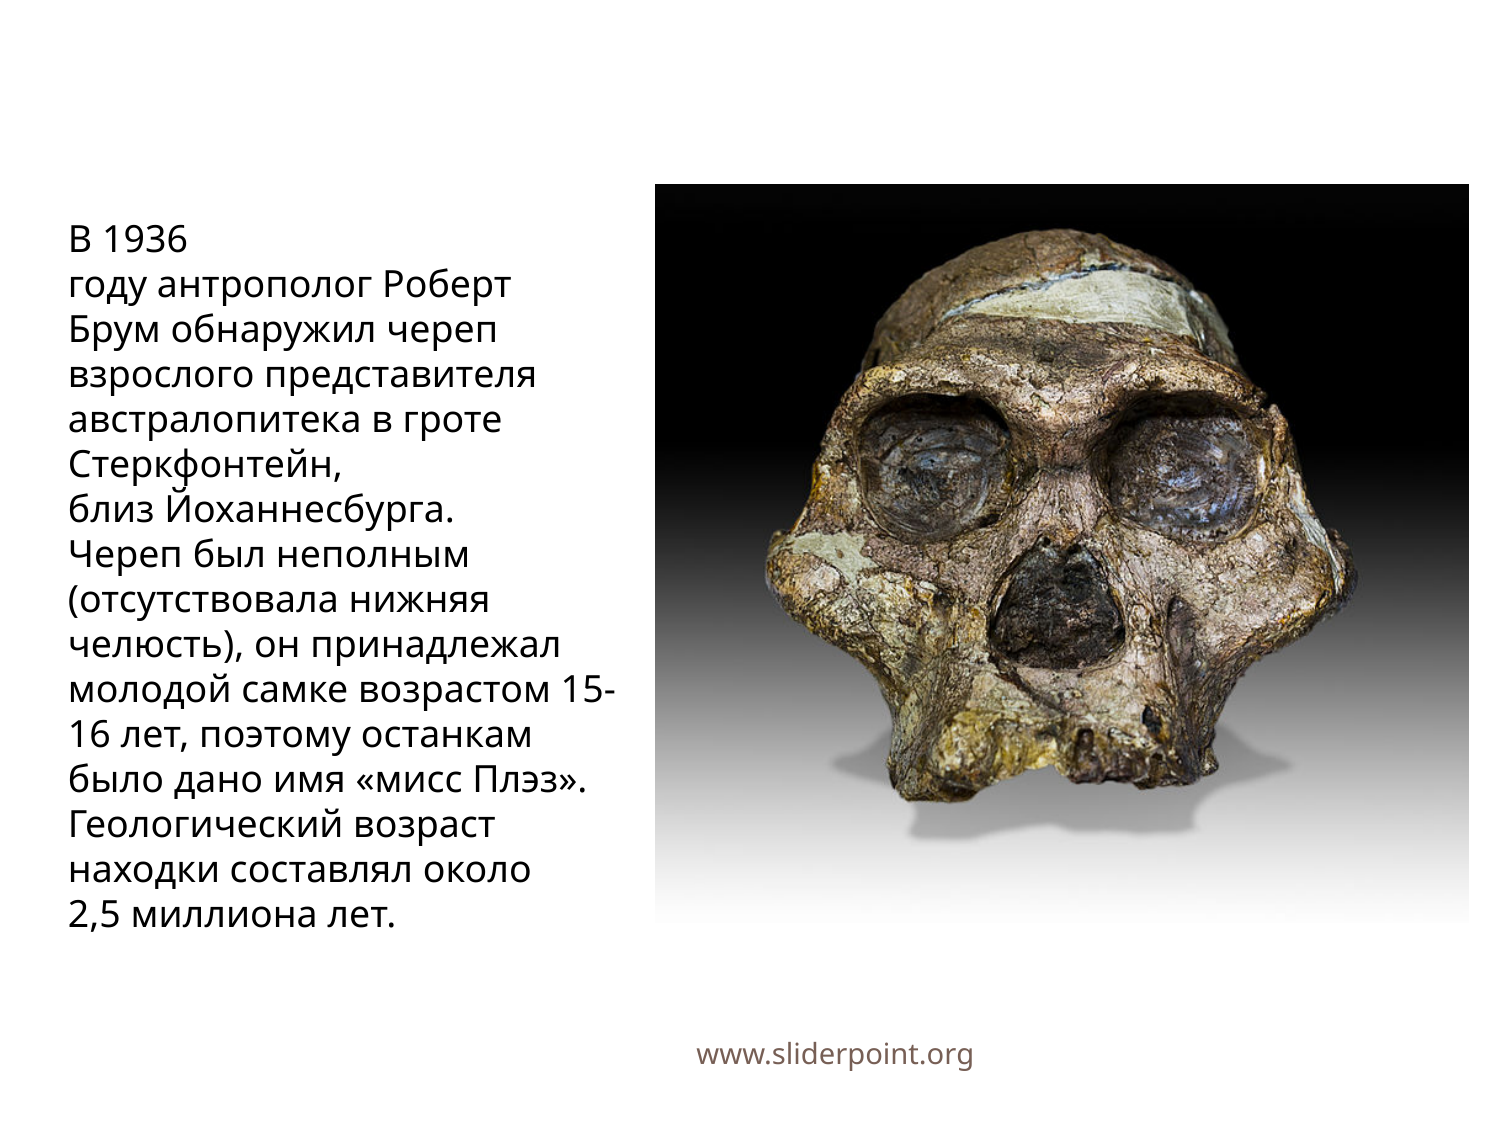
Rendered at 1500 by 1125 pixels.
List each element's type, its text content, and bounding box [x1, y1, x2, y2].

picture [655, 184, 1469, 923]
footer www.sliderpoint.org [99, 1024, 990, 1085]
text_box В 1936 году антрополог Роберт Брум обнаружил череп взрослого представителя австралопитека в гроте Стеркфонтейн, близ Йоханнесбурга. Череп был неполным (отсутствовала нижняя челюсть), он принадлежал молодой самке возрастом 15-16 лет, поэтому останкам было дано имя «мисс Плэз». Геологический возраст находки составлял около 2,5 миллиона лет. [53, 208, 644, 943]
